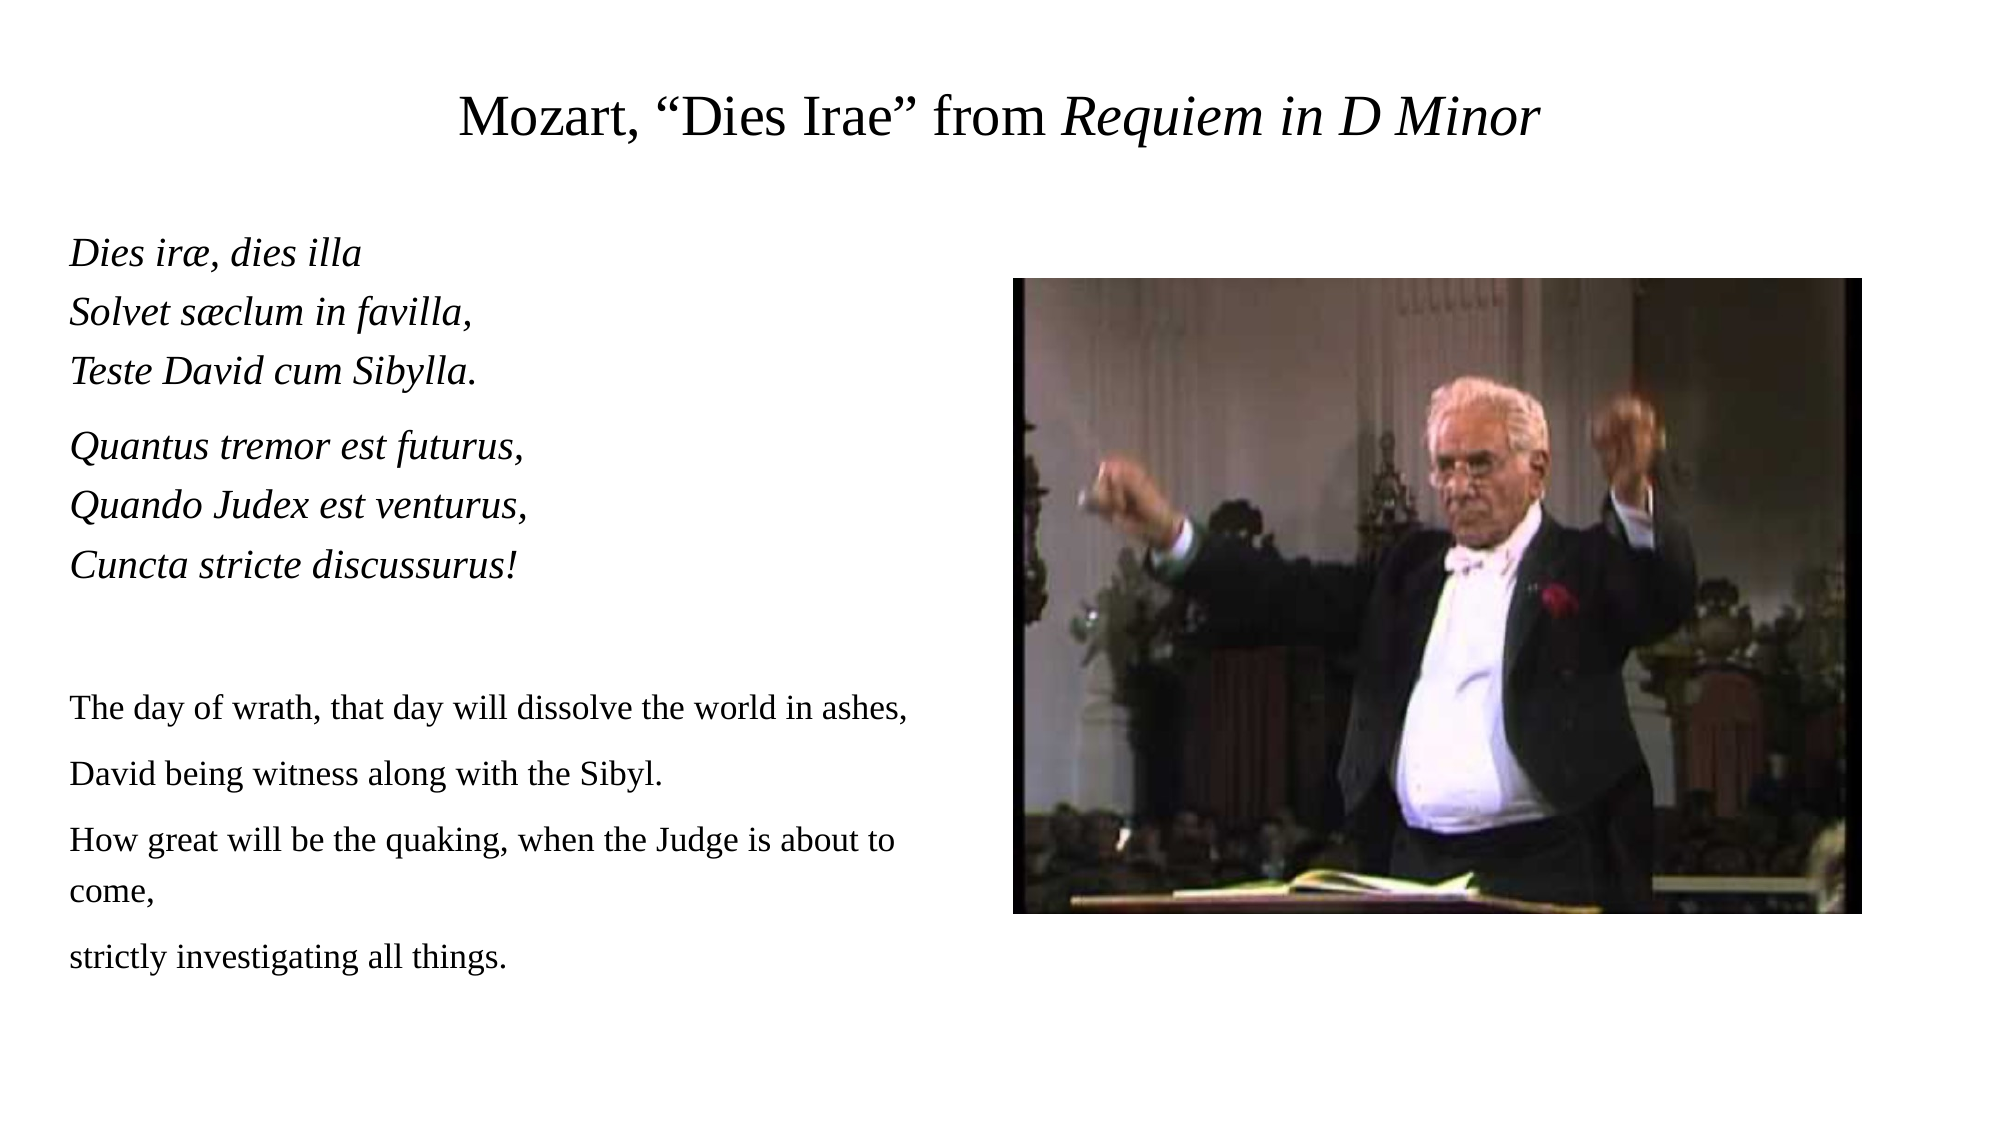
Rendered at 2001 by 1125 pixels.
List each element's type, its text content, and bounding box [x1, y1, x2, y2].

list Dies iræ, dies illa Solvet sæclum in favilla, Teste David cum Sibylla. Quantus tremor est futurus, Quando Judex est venturus, Cuncta stricte discussurus! The day of wrath, that day will dissolve the world in ashes, David being witness along with the Sibyl. How great will be the quaking, when the Judge is about to come, strictly investigating all things. [54, 207, 988, 985]
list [1012, 277, 1863, 915]
title Mozart, “Dies Irae” from Requiem in D Minor [137, 59, 1863, 173]
